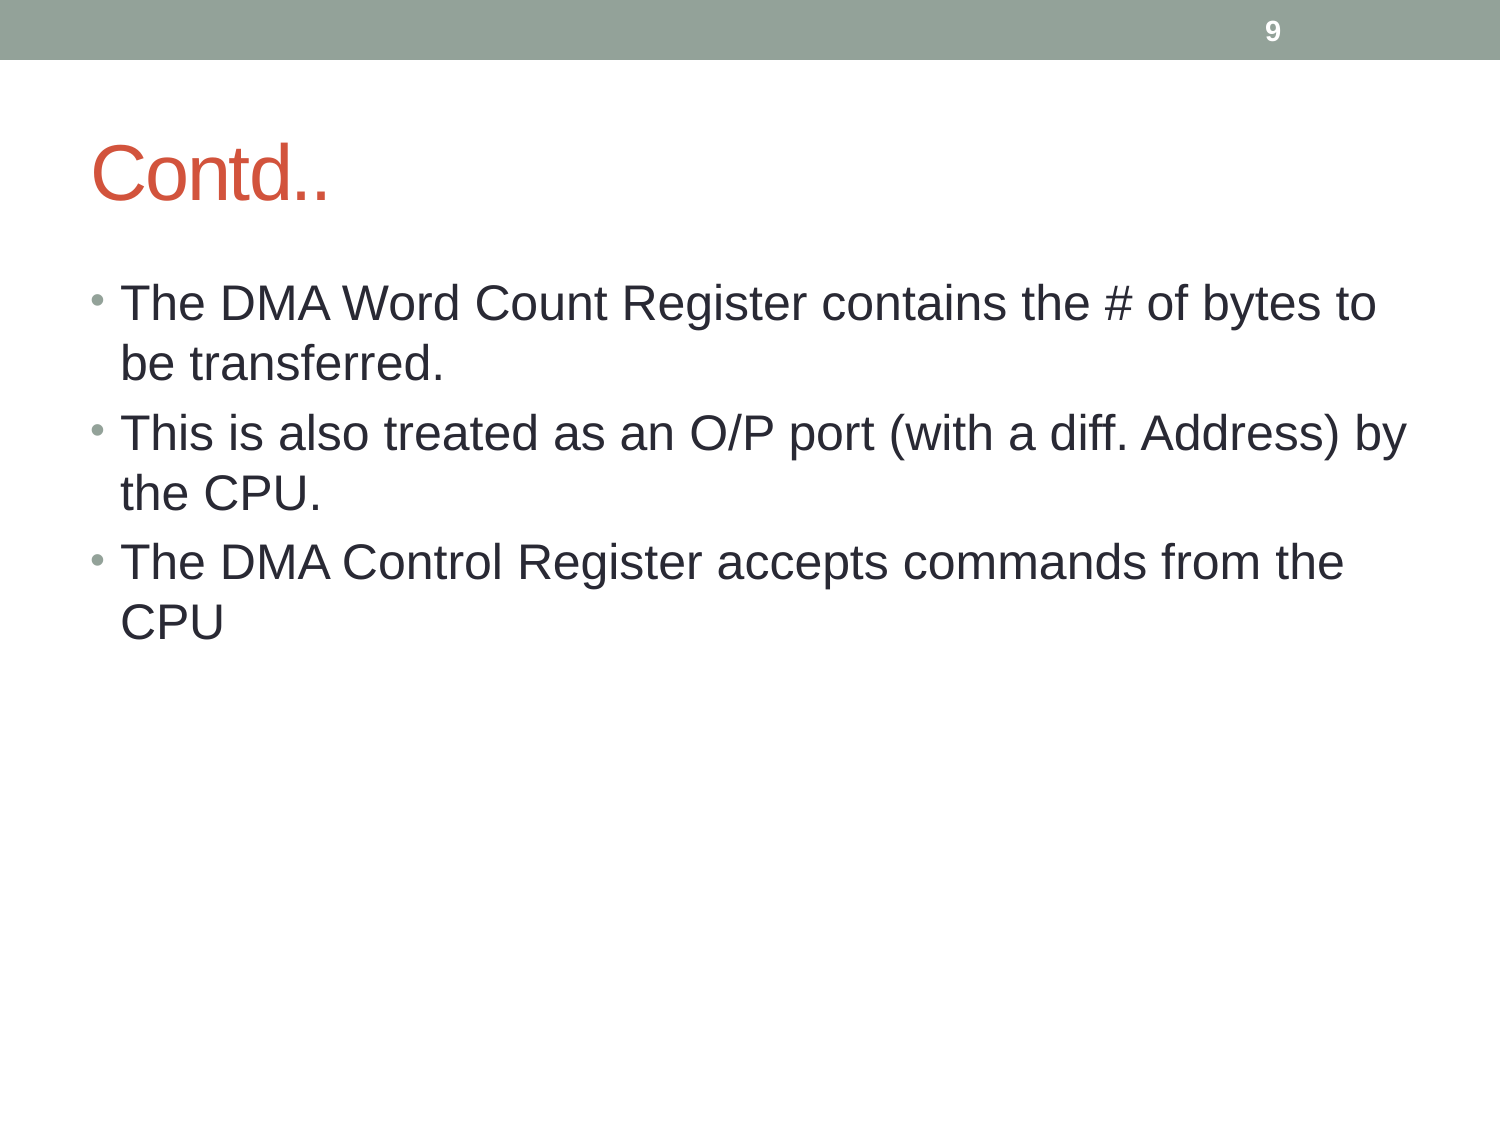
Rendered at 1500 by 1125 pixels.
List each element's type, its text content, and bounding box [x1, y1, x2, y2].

list The DMA Word Count Register contains the # of bytes to be transferred. This is also treated as an O/P port (with a diff. Address) by the CPU. The DMA Control Register accepts commands from the CPU [75, 262, 1425, 1063]
slide_number 9 [1250, 3, 1425, 57]
title Contd.. [75, 87, 1425, 250]
